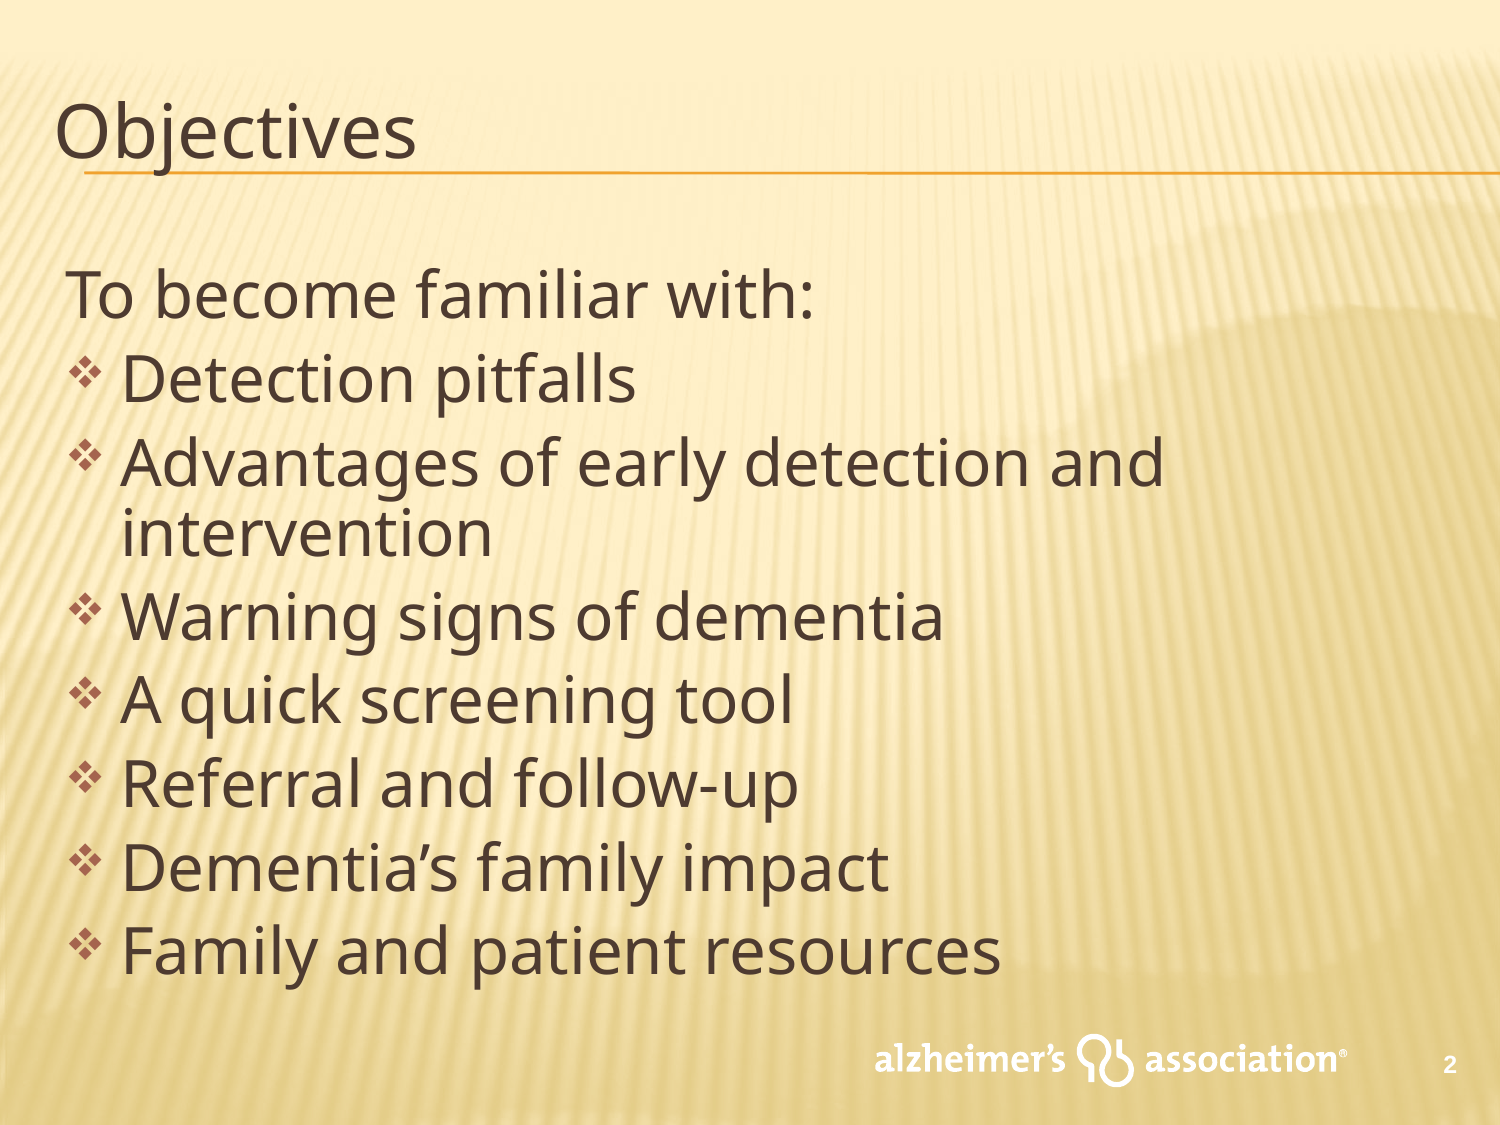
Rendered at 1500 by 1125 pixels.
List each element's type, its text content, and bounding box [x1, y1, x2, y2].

slide_number 2 [1347, 1040, 1473, 1081]
title Objectives [39, 60, 1465, 198]
list To become familiar with: Detection pitfalls Advantages of early detection and intervention Warning signs of dementia A quick screening tool Referral and follow-up Dementia’s family impact Family and patient resources [49, 254, 1476, 998]
